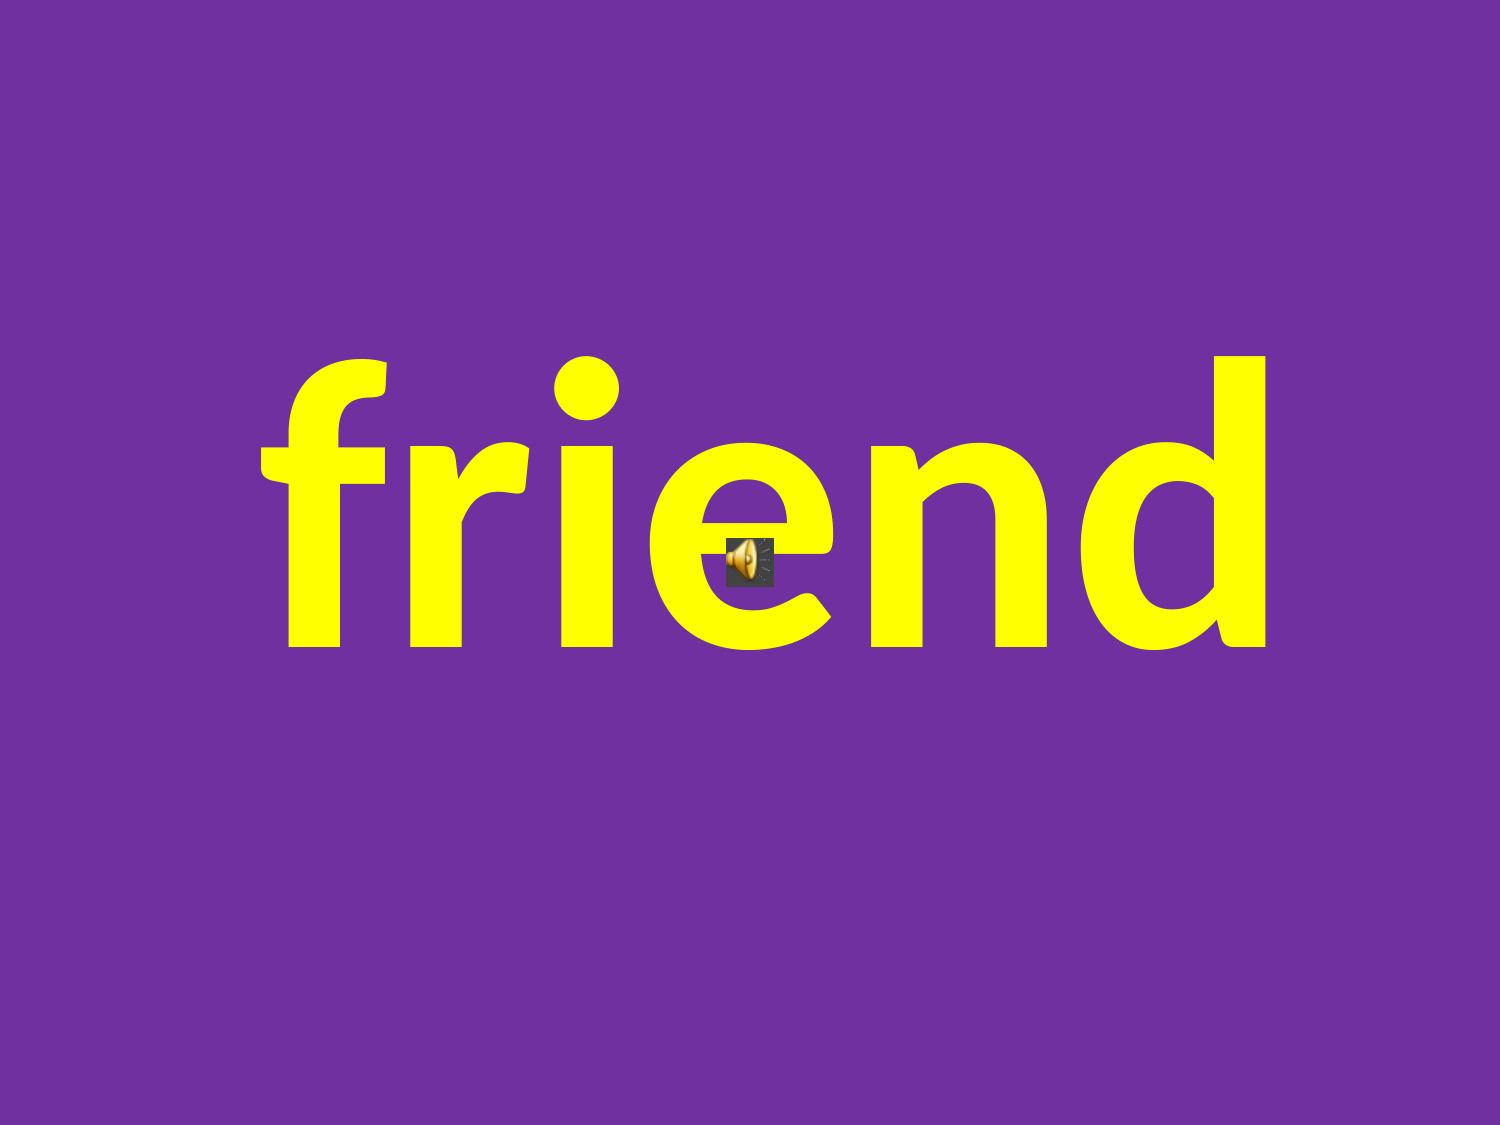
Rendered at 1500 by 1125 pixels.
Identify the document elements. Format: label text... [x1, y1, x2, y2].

picture [724, 537, 776, 588]
text_box friend [99, 224, 1450, 738]
